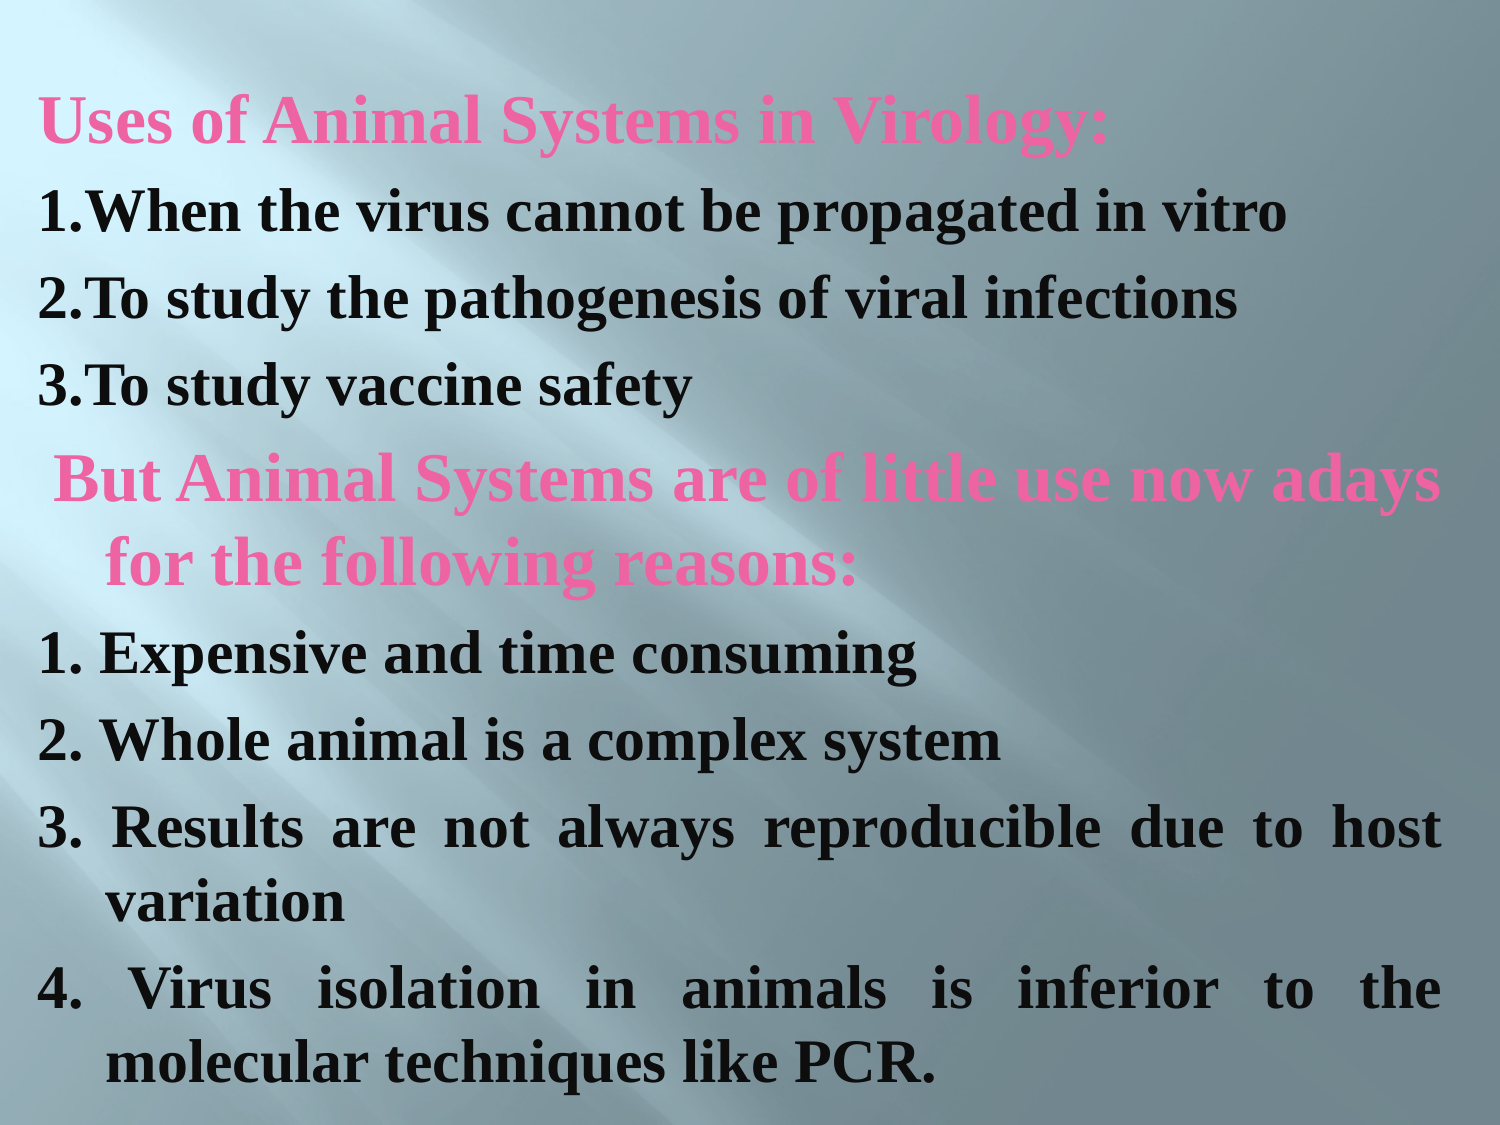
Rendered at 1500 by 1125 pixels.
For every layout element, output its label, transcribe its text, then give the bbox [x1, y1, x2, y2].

list Uses of Animal Systems in Virology: 1.When the virus cannot be propagated in vitro 2.To study the pathogenesis of viral infections 3.To study vaccine safety But Animal Systems are of little use now adays for the following reasons: 1. Expensive and time consuming 2. Whole animal is a complex system 3. Results are not always reproducible due to host variation 4. Virus isolation in animals is inferior to the molecular techniques like PCR. [0, 66, 1459, 1106]
